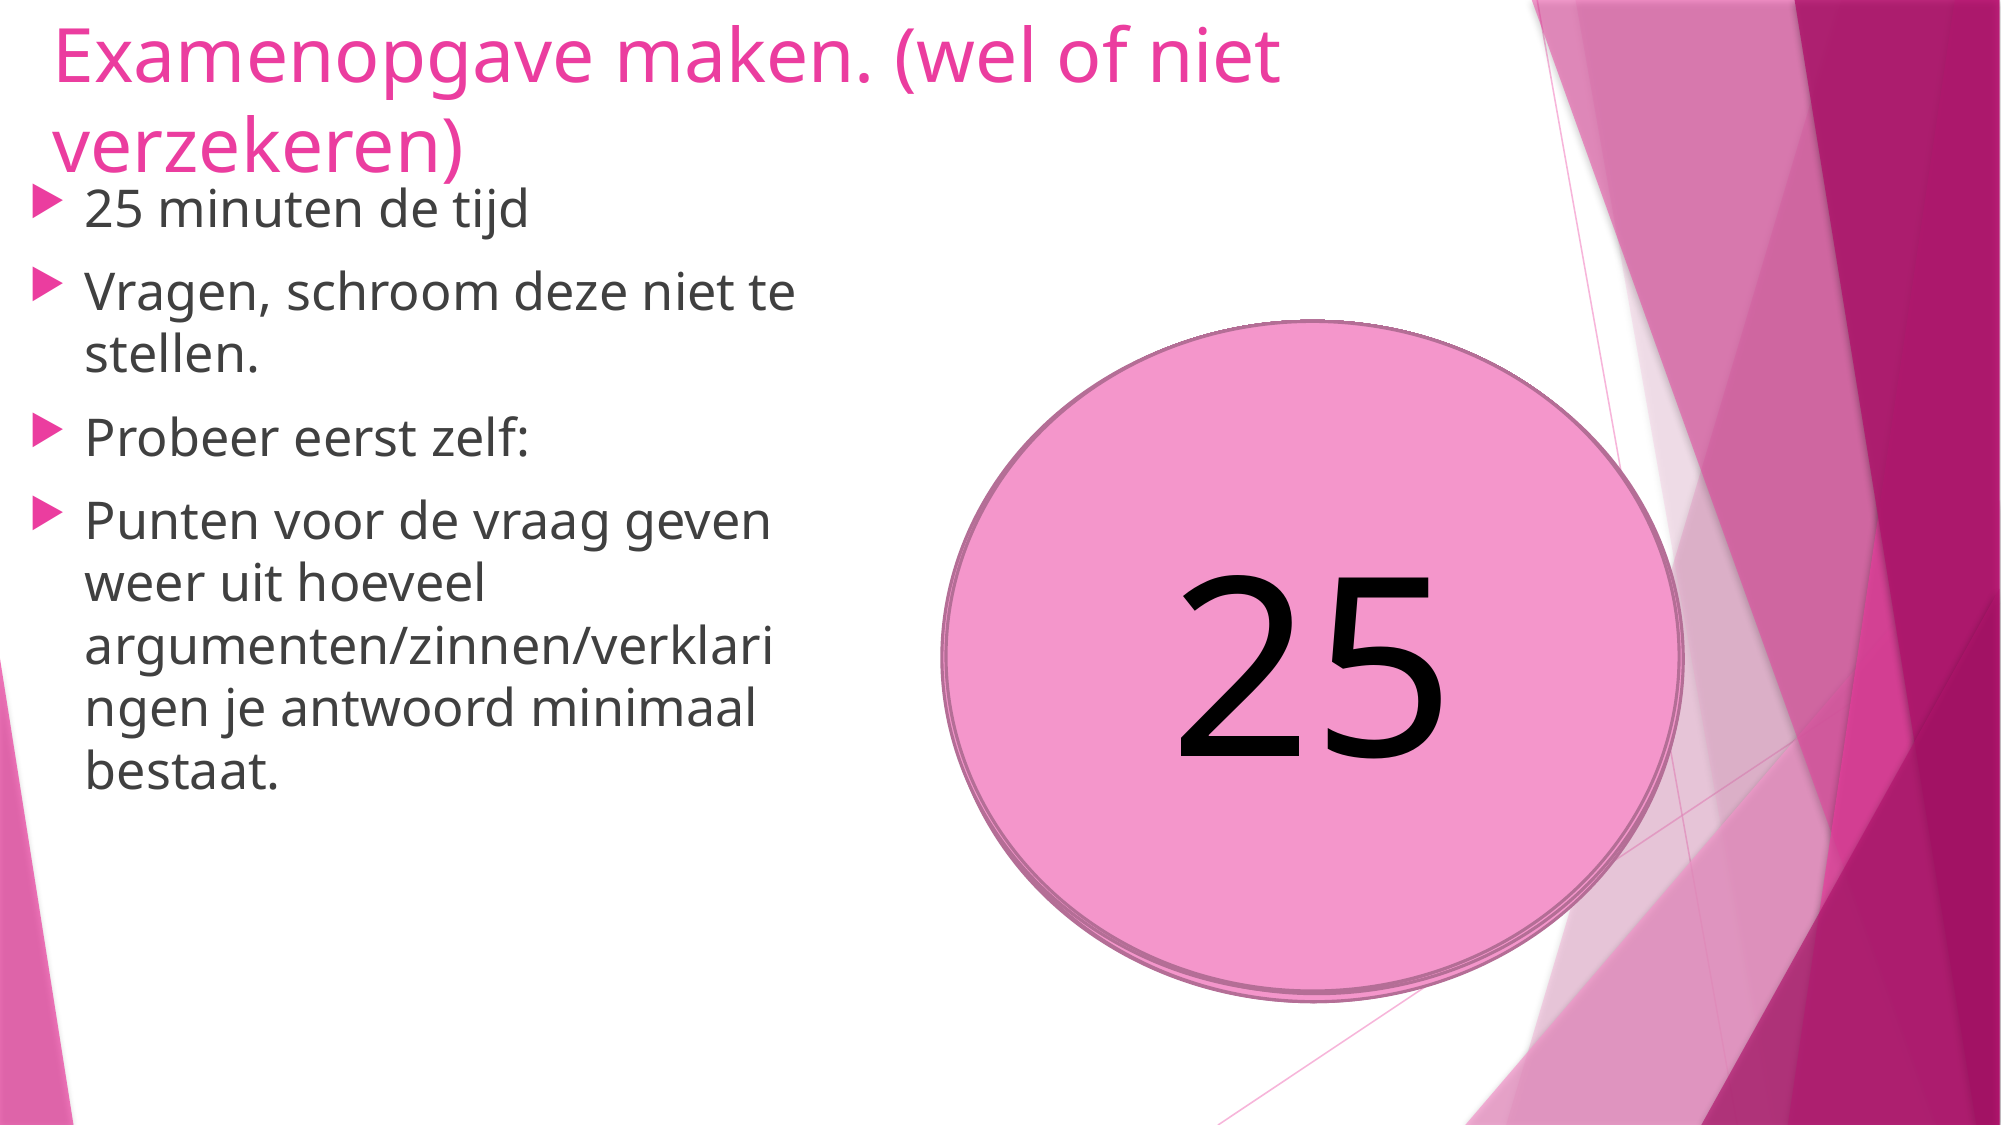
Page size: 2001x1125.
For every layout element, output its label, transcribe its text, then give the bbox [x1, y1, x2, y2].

text_box 24 [940, 361, 1348, 994]
title Examenopgave maken. (wel of niet verzekeren) [37, 0, 1494, 260]
text_box 25 [944, 319, 1681, 993]
list 25 minuten de tijd Vragen, schroom deze niet te stellen. Probeer eerst zelf: Punten voor de vraag geven weer uit hoeveel argumenten/zinnen/verklaringen je antwoord minimaal bestaat. [13, 167, 818, 1013]
text_box 23 [1285, 413, 1685, 996]
text_box 22 [1008, 771, 1665, 1004]
